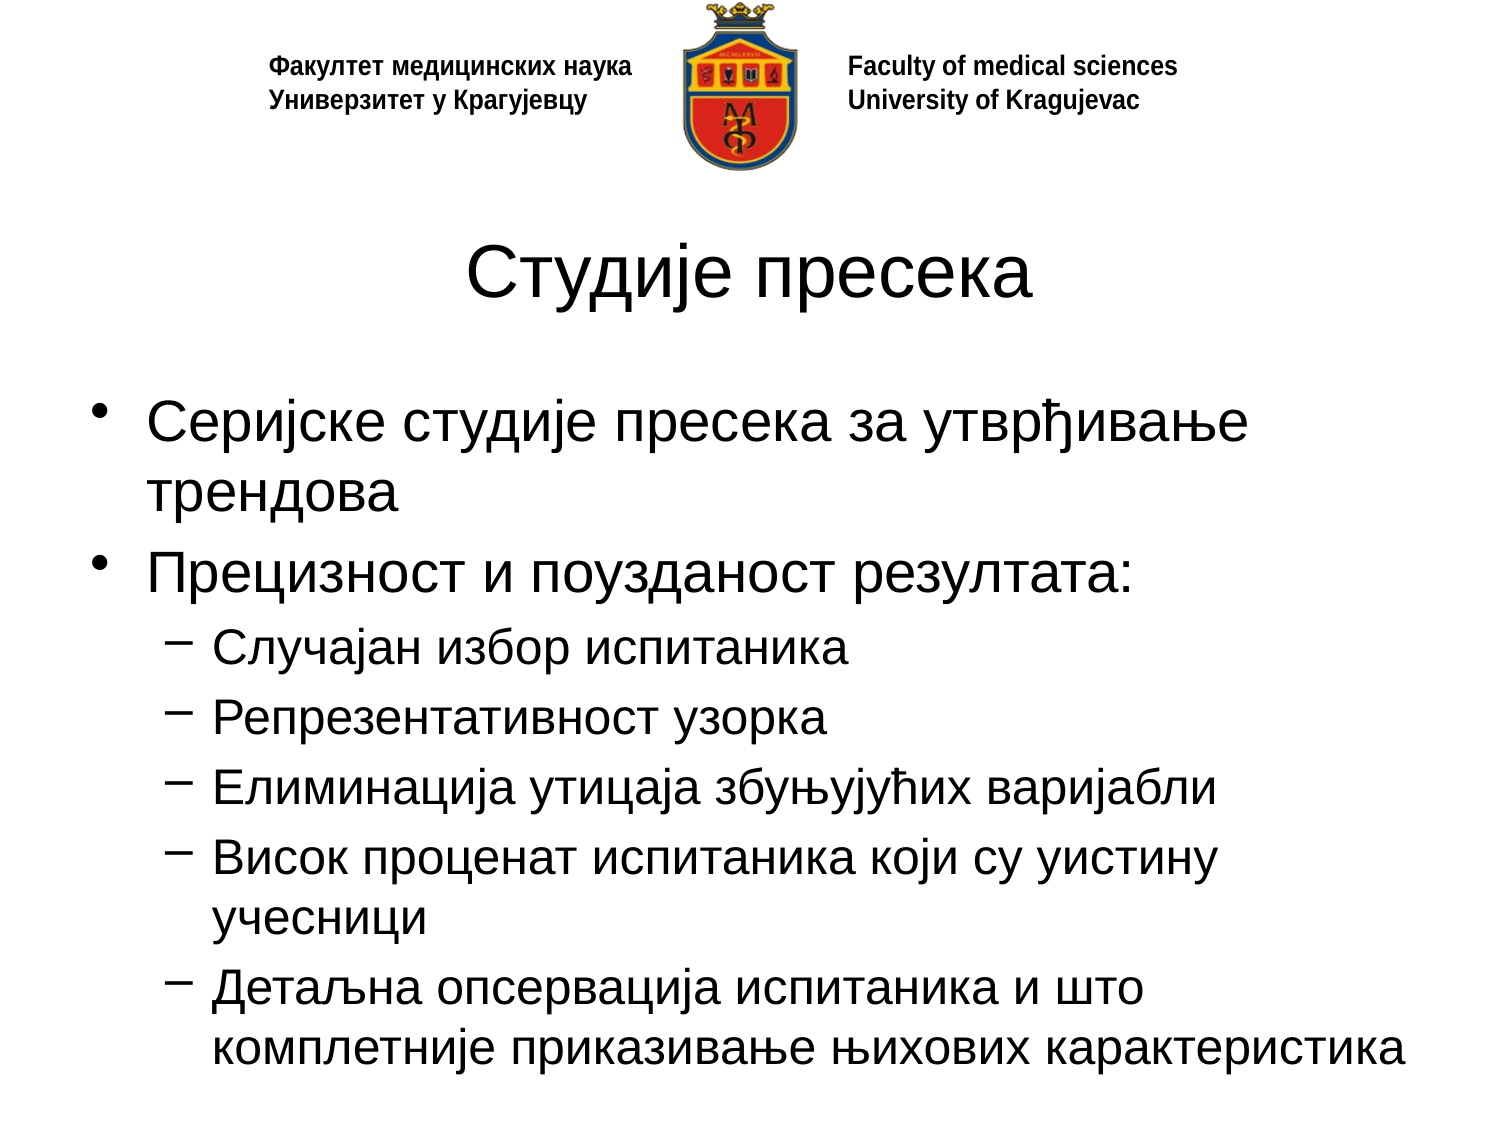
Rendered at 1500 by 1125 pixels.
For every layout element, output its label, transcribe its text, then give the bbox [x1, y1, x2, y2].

title Студије пресека [74, 173, 1426, 362]
list Серијске студије пресека за утврђивање трендова Прецизност и поузданост резултата: Случајан избор испитаника Репрезентативност узорка Елиминација утицаја збуњујућих варијабли Висок проценат испитаника који су уистину учесници Детаљна опсервација испитаника и што комплетније приказивање њихових карактеристика [74, 374, 1426, 1118]
